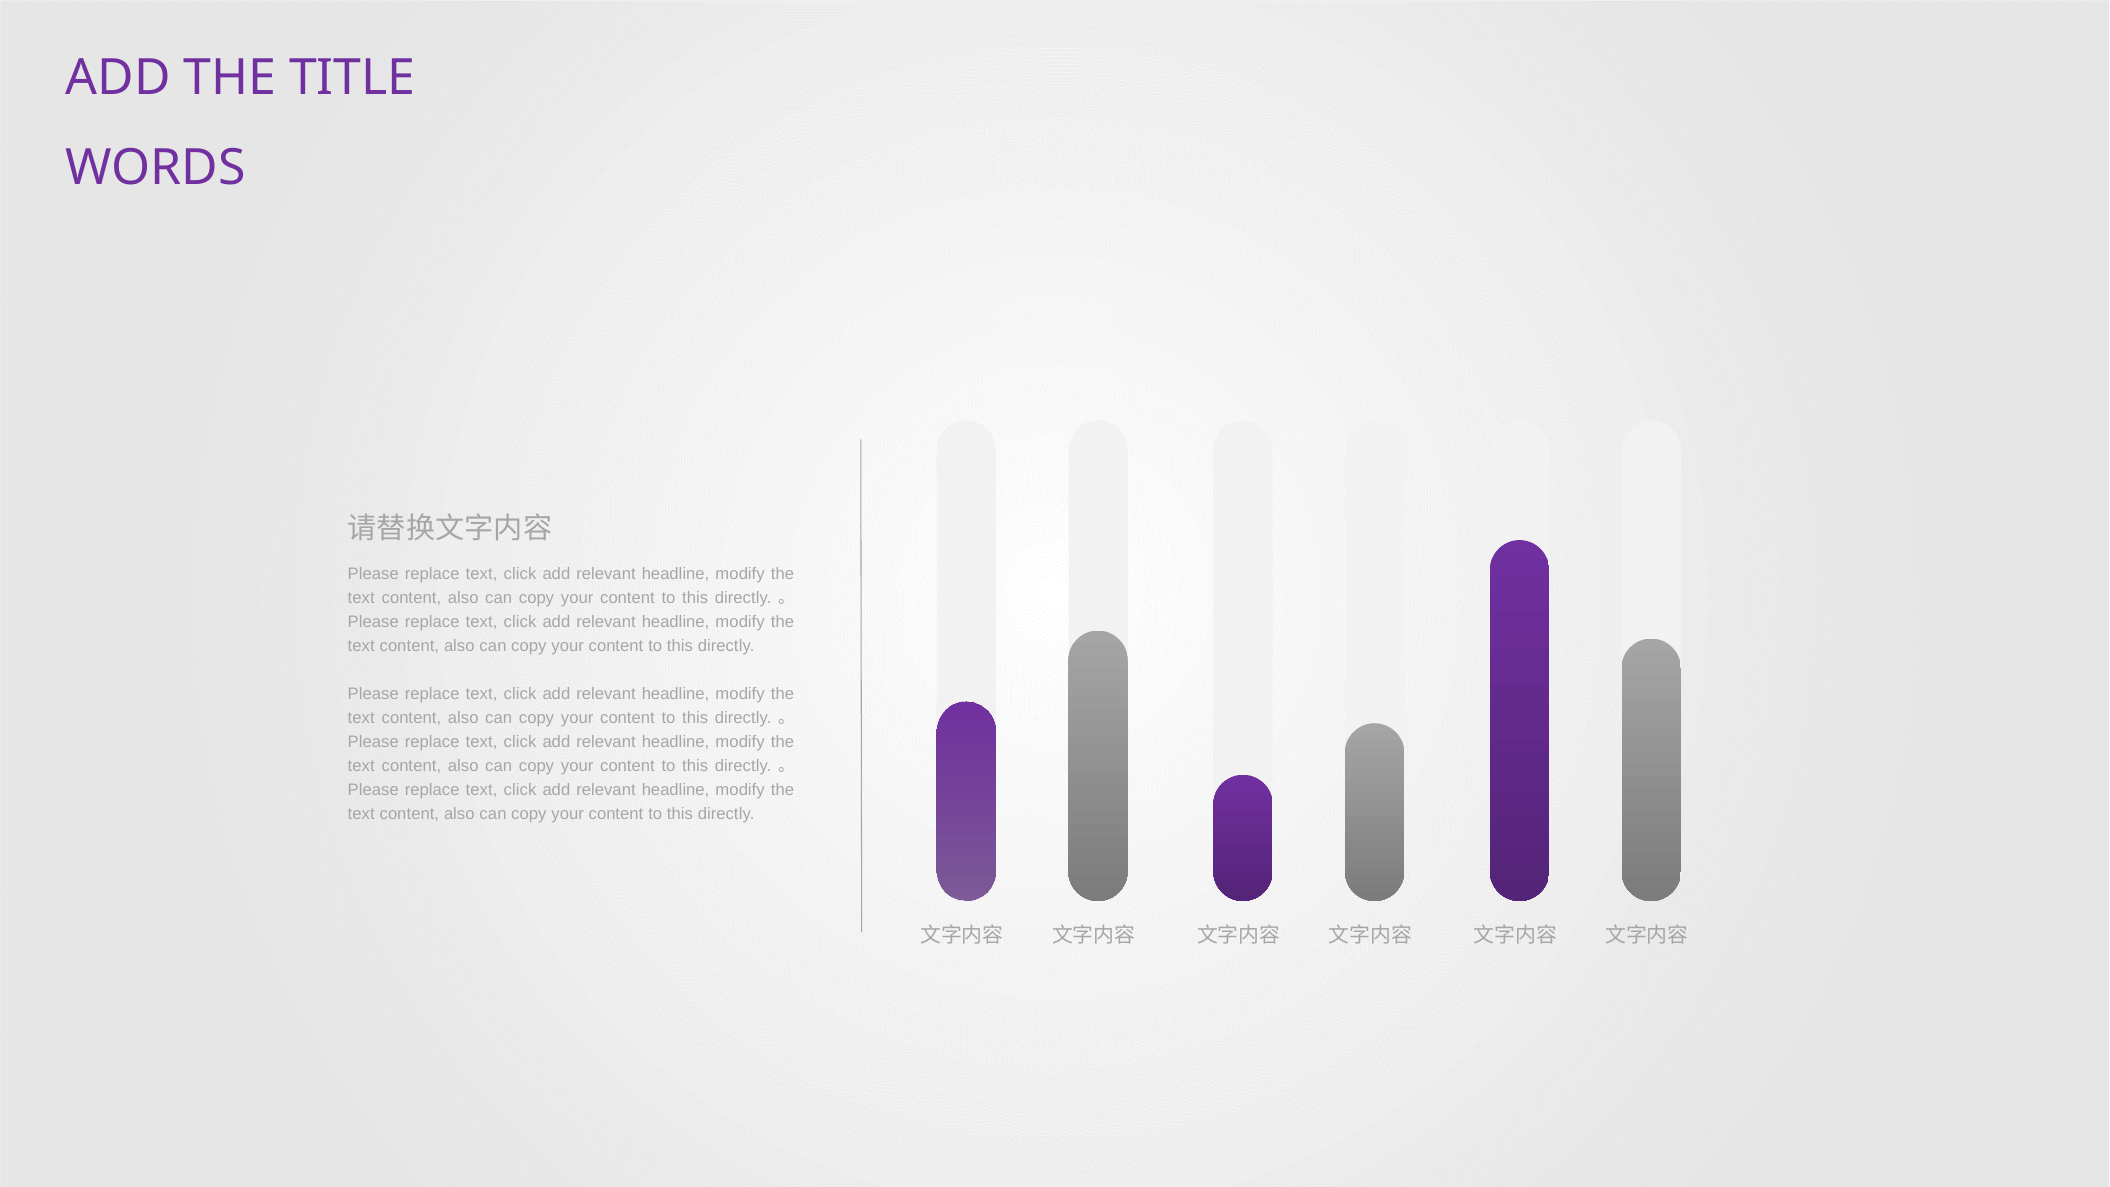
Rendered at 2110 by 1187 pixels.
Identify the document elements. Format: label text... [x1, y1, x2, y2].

text_box Please replace text, click add relevant headline, modify the text content, also can copy your content to this directly.。 Please replace text, click add relevant headline, modify the text content, also can copy your content to this directly. Please replace text, click add relevant headline, modify the text content, also can copy your content to this directly.。 Please replace text, click add relevant headline, modify the text content, also can copy your content to this directly.。 Please replace text, click add relevant headline, modify the text content, also can copy your content to this directly. [347, 559, 795, 823]
text_box 请替换文字内容 [347, 502, 657, 545]
text_box ADD THE TITLE WORDS [50, 7, 583, 202]
text_box 文字内容 [889, 916, 1021, 947]
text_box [936, 420, 1682, 900]
text_box 文字内容 [1021, 916, 1166, 947]
picture [0, 0, 2110, 1187]
text_box 文字内容 [1297, 916, 1442, 947]
text_box 文字内容 [1442, 916, 1574, 947]
text_box 文字内容 [1574, 916, 1720, 947]
text_box 文字内容 [1166, 916, 1297, 947]
